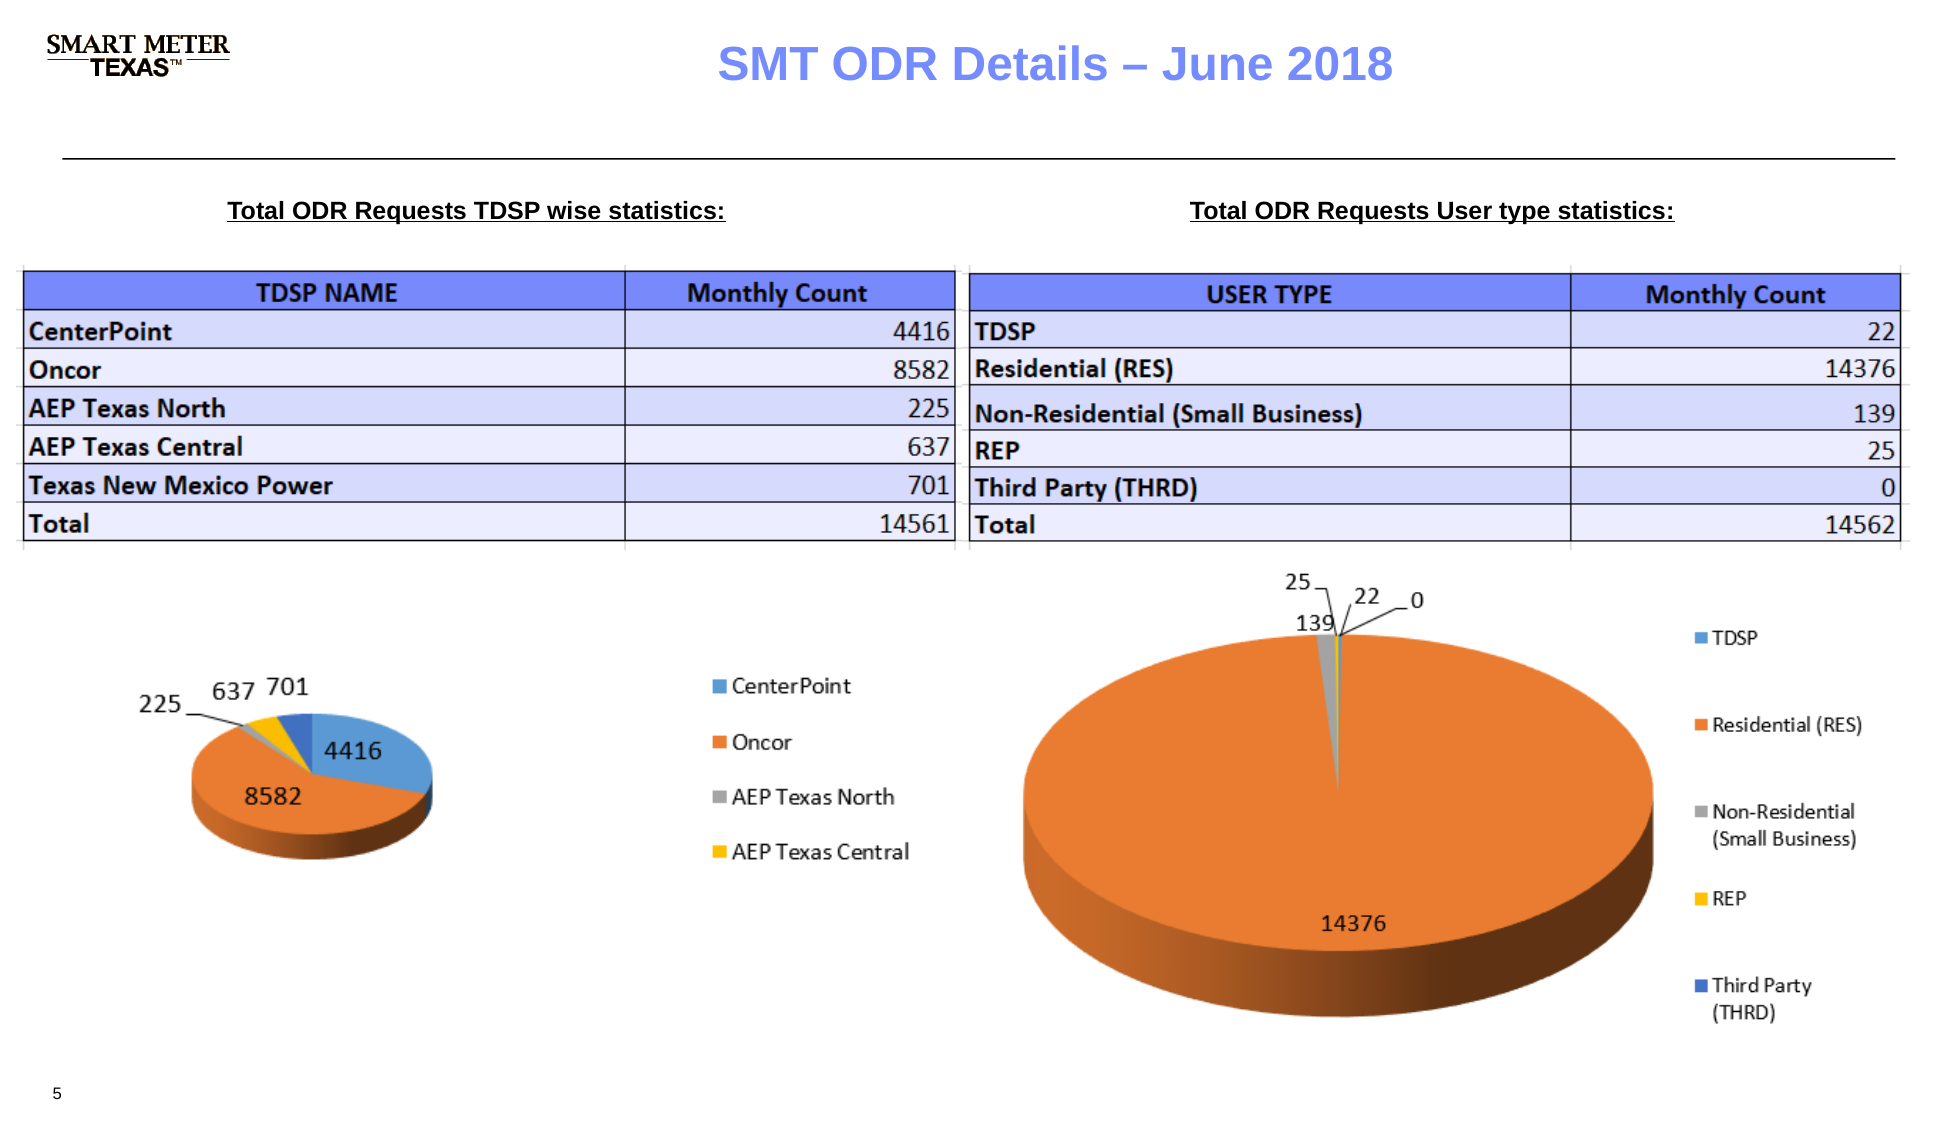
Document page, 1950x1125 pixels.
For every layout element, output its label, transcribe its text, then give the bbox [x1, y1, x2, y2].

picture [974, 564, 1895, 1076]
slide_number 5 [37, 1074, 116, 1106]
text_box SMT ODR Details – June 2018 [262, 12, 1850, 113]
picture [16, 265, 1911, 551]
text_box Total ODR Requests TDSP wise statistics: [212, 187, 763, 233]
picture [33, 24, 238, 84]
picture [37, 605, 943, 938]
text_box Total ODR Requests User type statistics: [1174, 187, 1763, 233]
